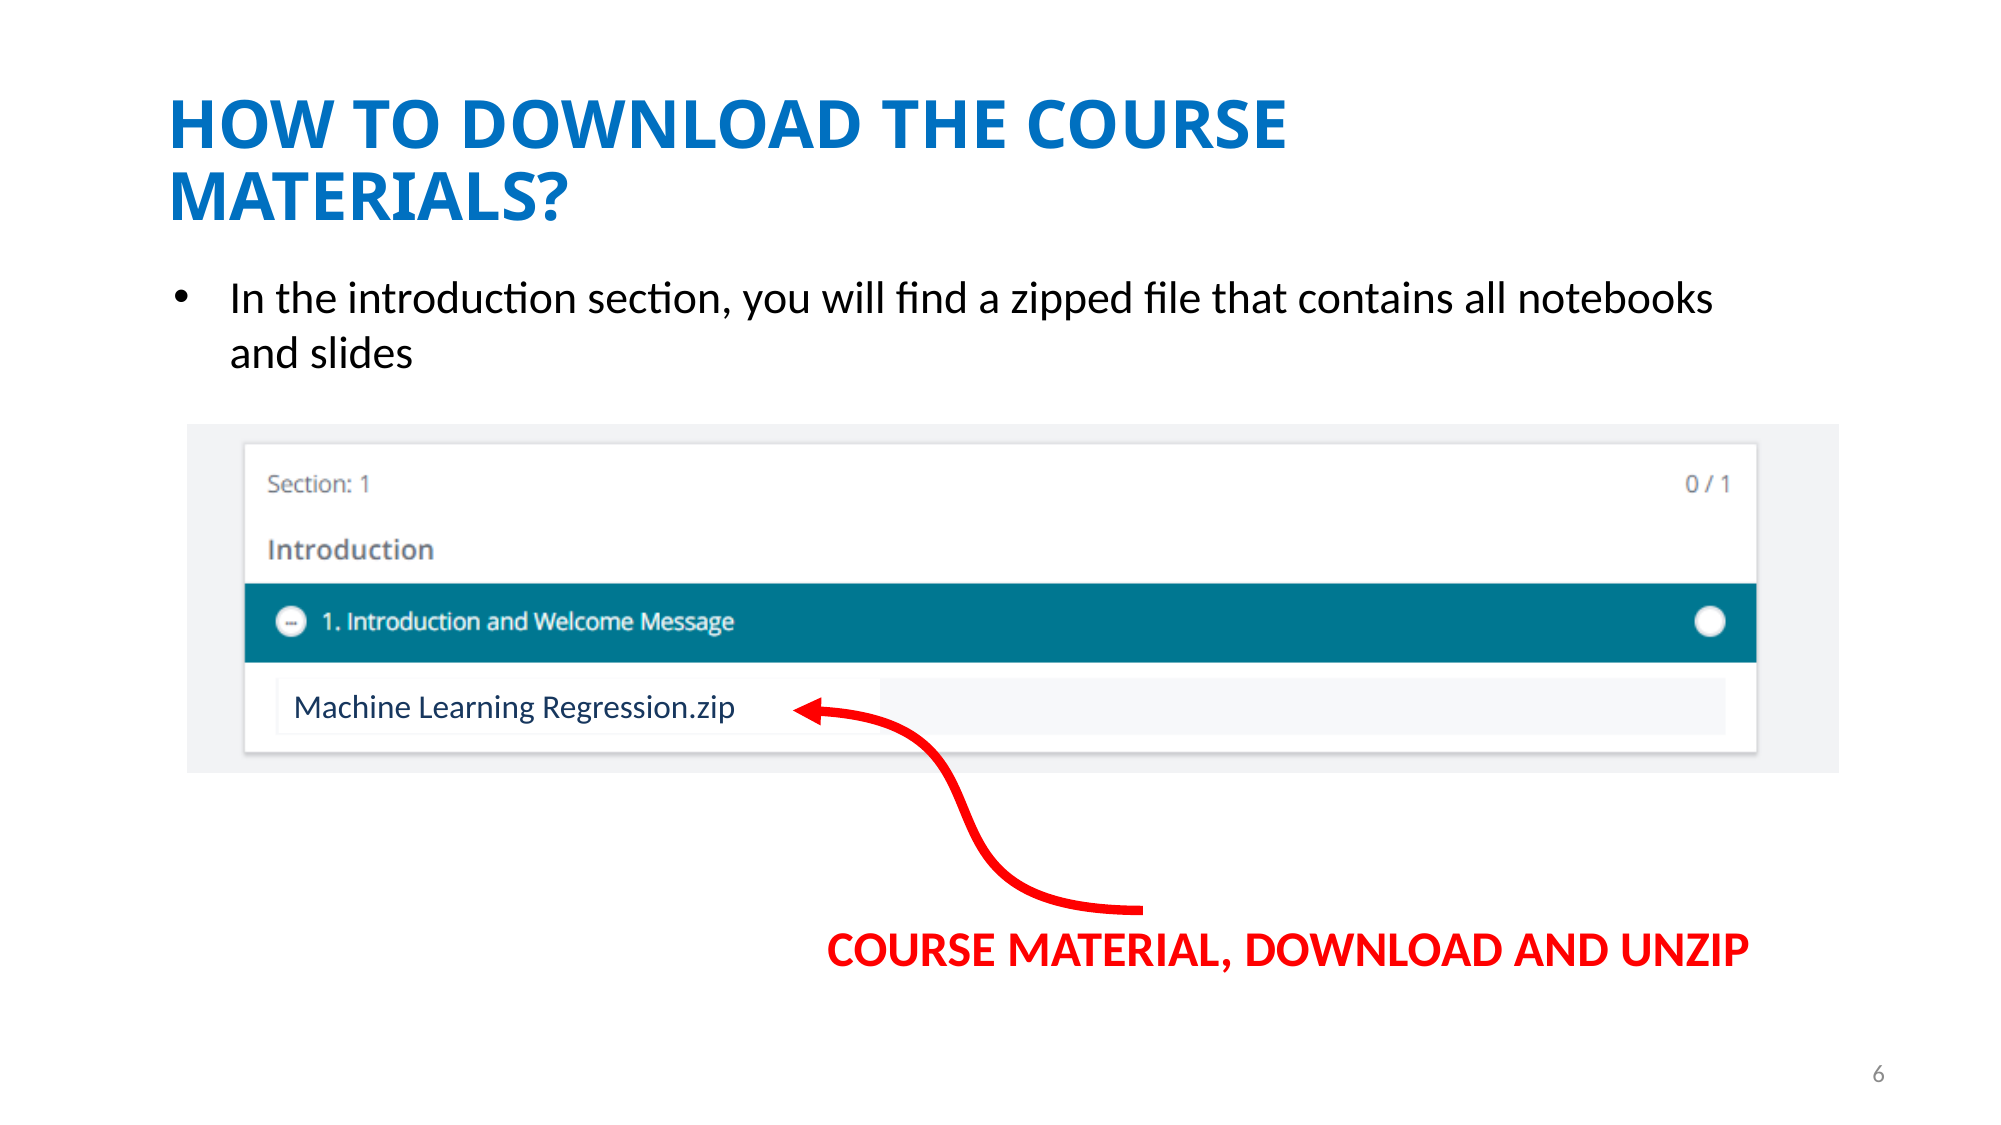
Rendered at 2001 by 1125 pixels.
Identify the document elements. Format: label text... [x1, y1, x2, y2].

picture [187, 424, 1839, 773]
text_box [792, 710, 1144, 911]
slide_number 6 [1433, 1042, 1900, 1103]
text_box COURSE MATERIAL, DOWNLOAD AND UNZIP [812, 909, 1765, 984]
text_box In the introduction section, you will find a zipped file that contains all notebooks and slides [158, 260, 1763, 1003]
text_box HOW TO DOWNLOAD THE COURSE MATERIALS? [152, 53, 1625, 272]
